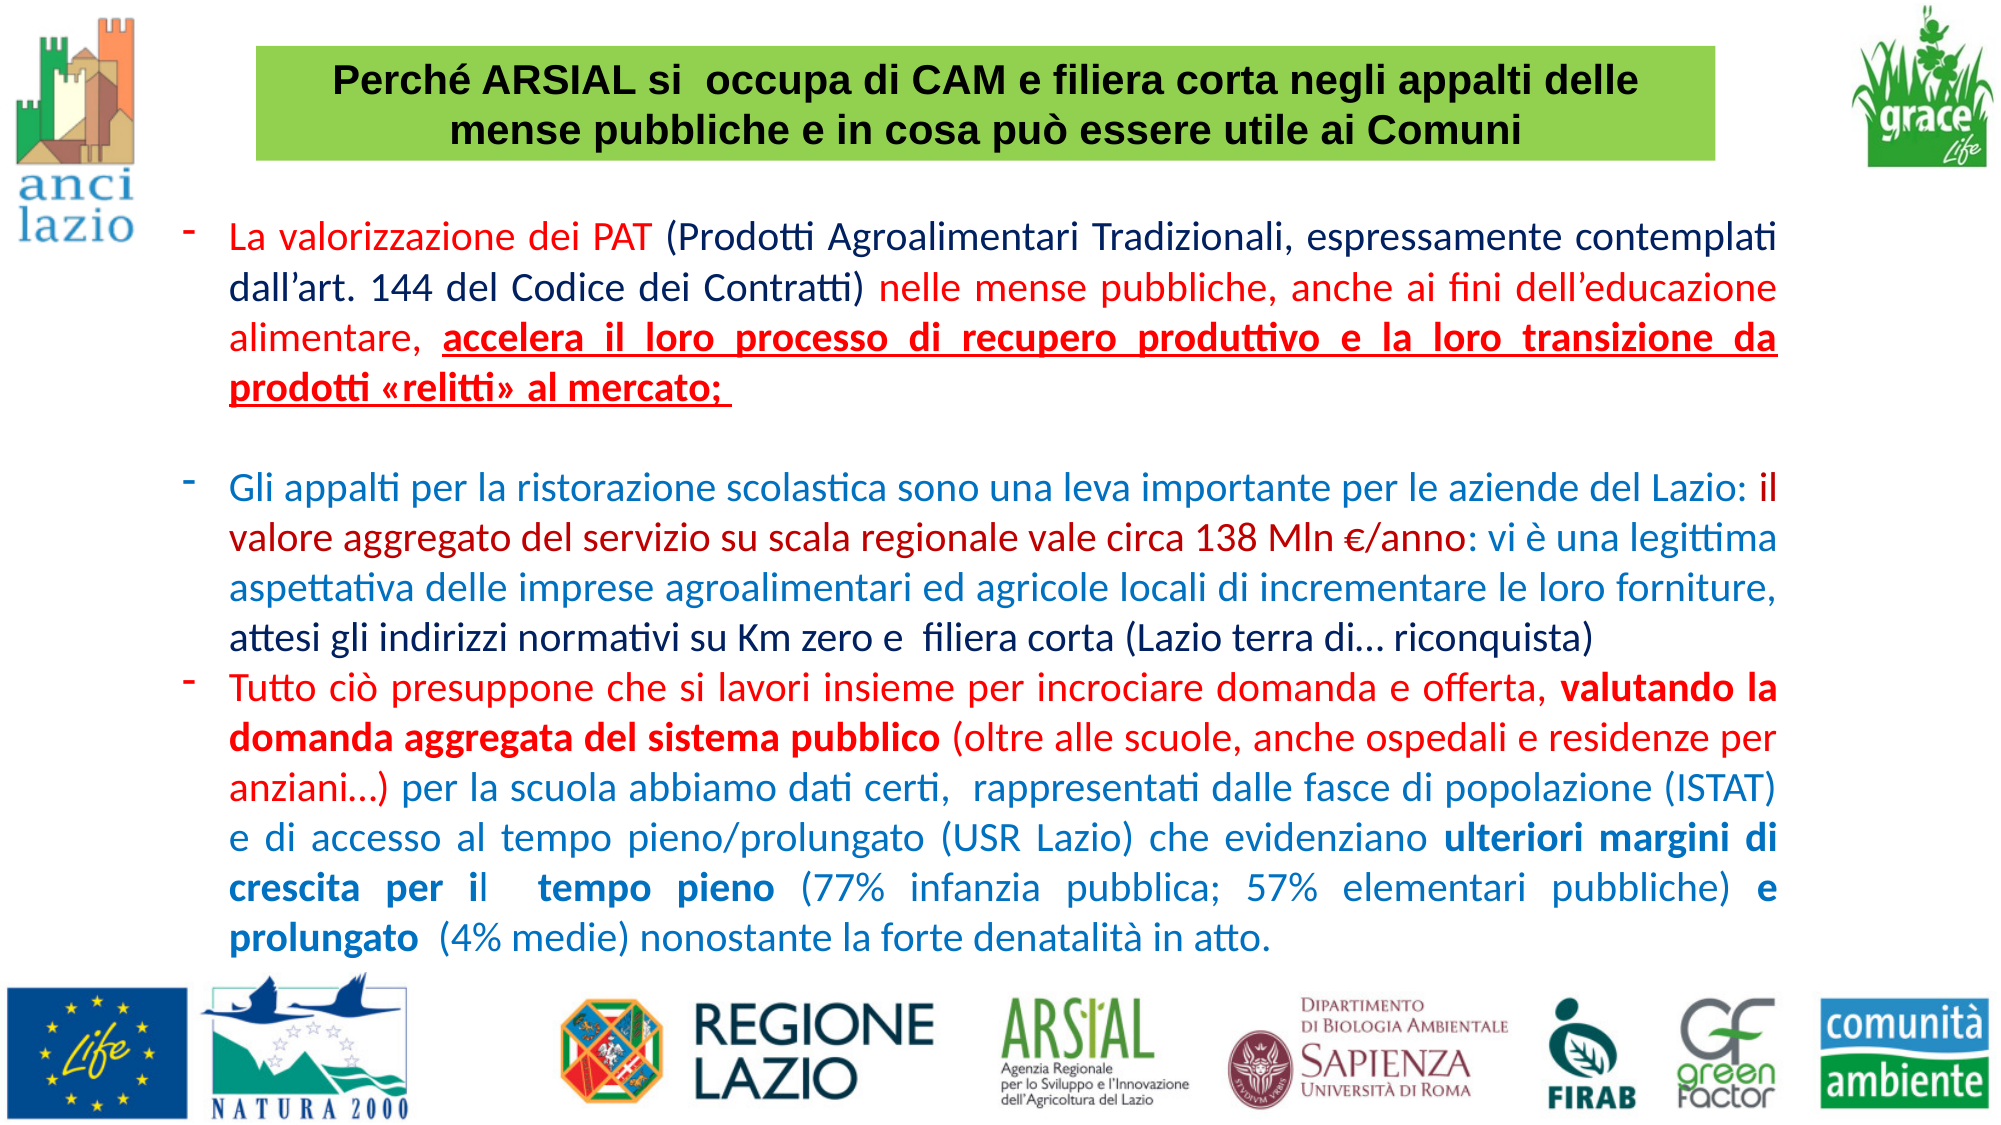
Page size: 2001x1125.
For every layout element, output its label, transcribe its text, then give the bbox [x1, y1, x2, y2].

picture [0, 972, 2000, 1123]
text_box Perché ARSIAL si occupa di CAM e filiera corta negli appalti delle mense pubbliche e in cosa può essere utile ai Comuni [256, 45, 1716, 161]
picture [5, 3, 138, 256]
picture [1851, 3, 1996, 169]
text_box La valorizzazione dei PAT (Prodotti Agroalimentari Tradizionali, espressamente contemplati dall’art. 144 del Codice dei Contratti) nelle mense pubbliche, anche ai fini dell’educazione alimentare, accelera il loro processo di recupero produttivo e la loro transizione da prodotti «relitti» al mercato; Gli appalti per la ristorazione scolastica sono una leva importante per le aziende del Lazio: il valore aggregato del servizio su scala regionale vale circa 138 Mln €/anno: vi è una legittima aspettativa delle imprese agroalimentari ed agricole locali di incrementare le loro forniture, attesi gli indirizzi normativi su Km zero e filiera corta (Lazio terra di… riconquista) Tutto ciò presuppone che si lavori insieme per incrociare domanda e offerta, valutando la domanda aggregata del sistema pubblico (oltre alle scuole, anche ospedali e residenze per anziani…) per la scuola abbiamo dati certi, rappresentati dalle fasce di popolazione (ISTAT) e di accesso al tempo pieno/prolungato (USR Lazio) che evidenziano ulteriori margini di crescita per il tempo pieno (77% infanzia pubblica; 57% elementari pubbliche) e prolungato (4% medie) nonostante la forte denatalità in atto. [167, 161, 1793, 967]
